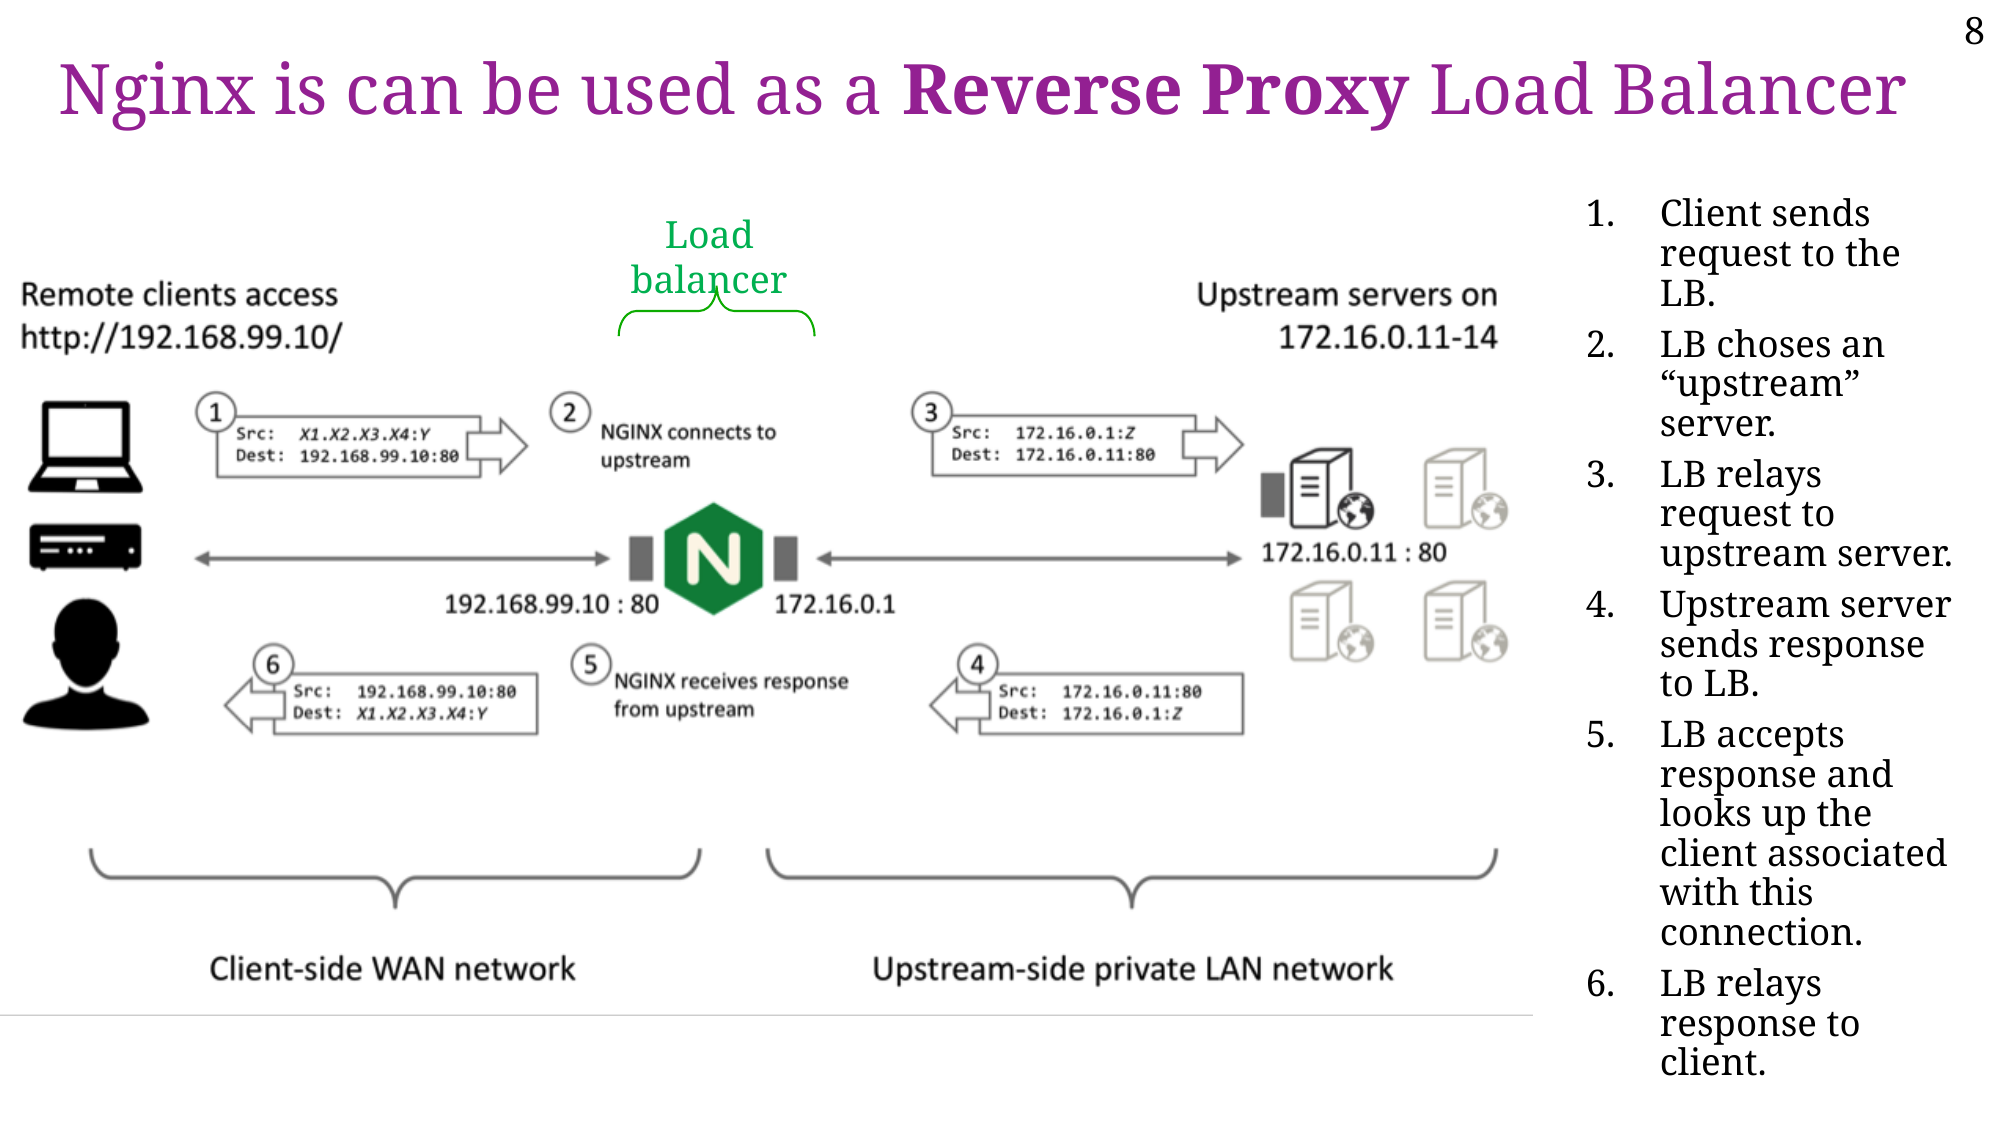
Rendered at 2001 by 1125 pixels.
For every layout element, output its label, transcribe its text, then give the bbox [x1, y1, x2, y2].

text_box Load balancer [585, 203, 834, 264]
title Nginx is can be used as a Reverse Proxy Load Balancer [43, 25, 1953, 158]
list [0, 264, 1533, 1017]
text_box 8 [1901, 0, 2000, 60]
list Client sends request to the LB. LB choses an “upstream” server. LB relays request to upstream server. Upstream server sends response to LB. LB accepts response and looks up the client associated with this connection. LB relays response to client. [1570, 177, 1977, 1101]
